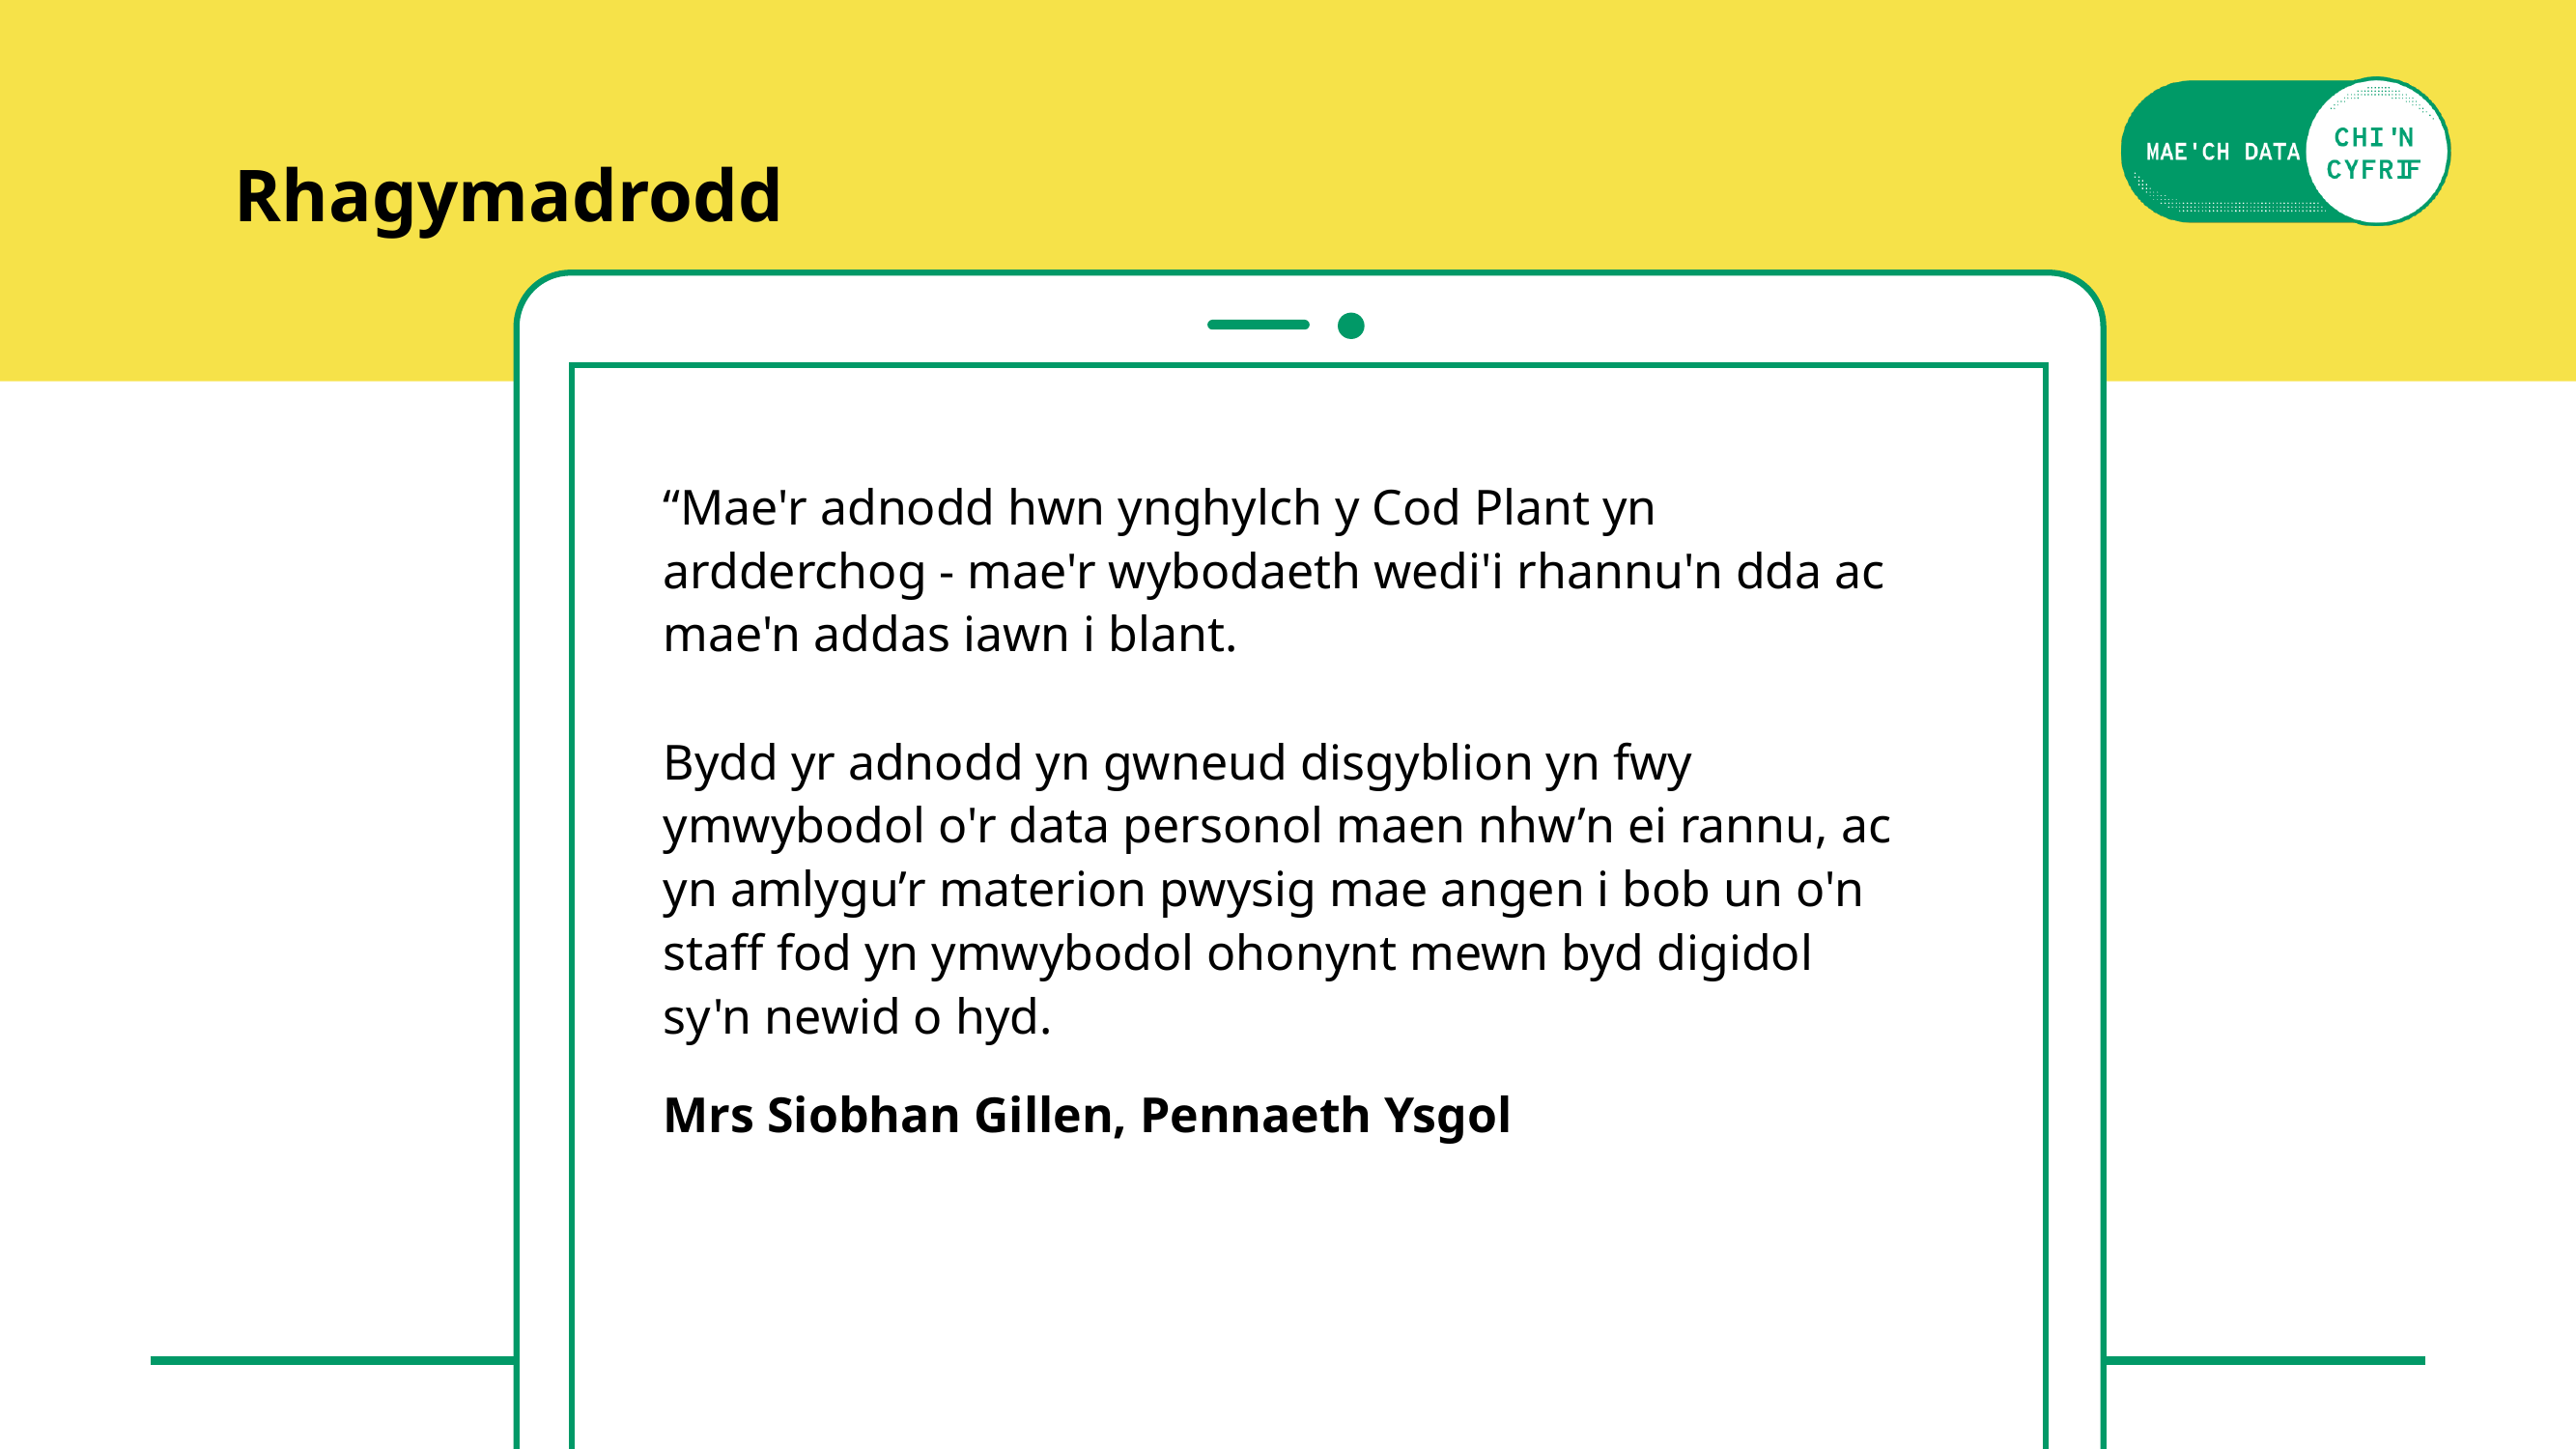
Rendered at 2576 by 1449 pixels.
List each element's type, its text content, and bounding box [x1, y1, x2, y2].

title Rhagymadrodd [219, 51, 2285, 251]
picture [2117, 76, 2451, 226]
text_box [516, 272, 2104, 1449]
